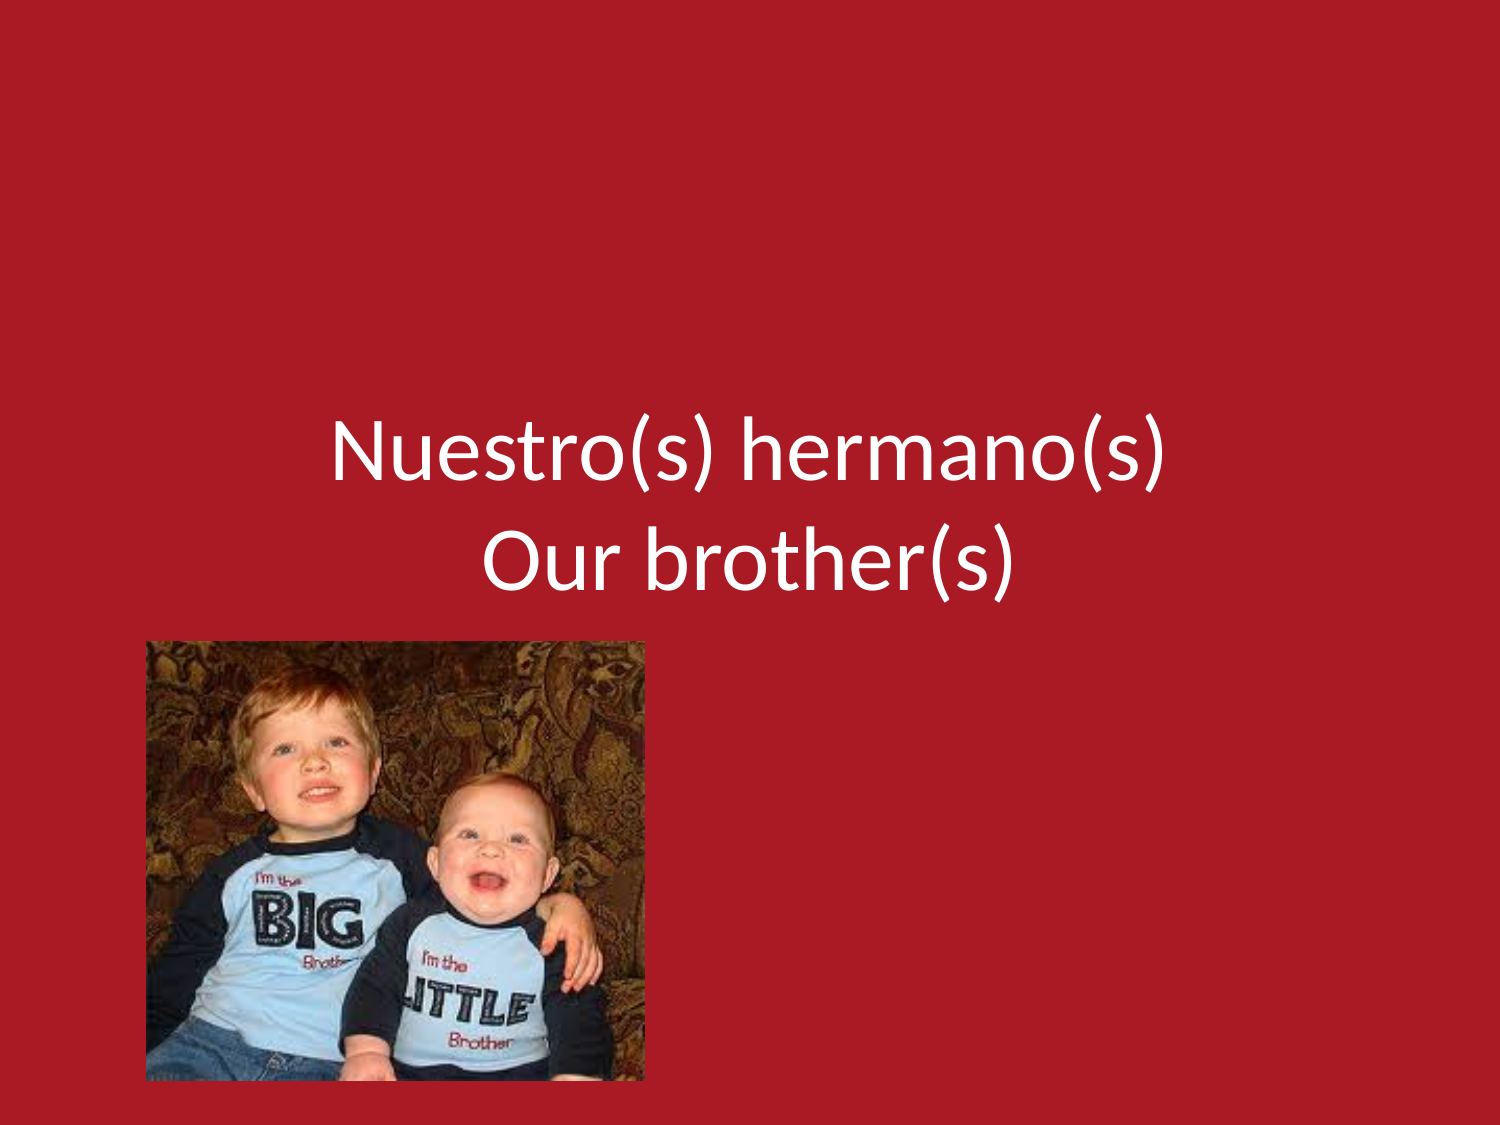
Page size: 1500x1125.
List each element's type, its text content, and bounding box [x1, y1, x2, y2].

title Nuestro(s) hermano(s) Our brother(s) [75, 45, 1425, 953]
picture [146, 640, 645, 1081]
